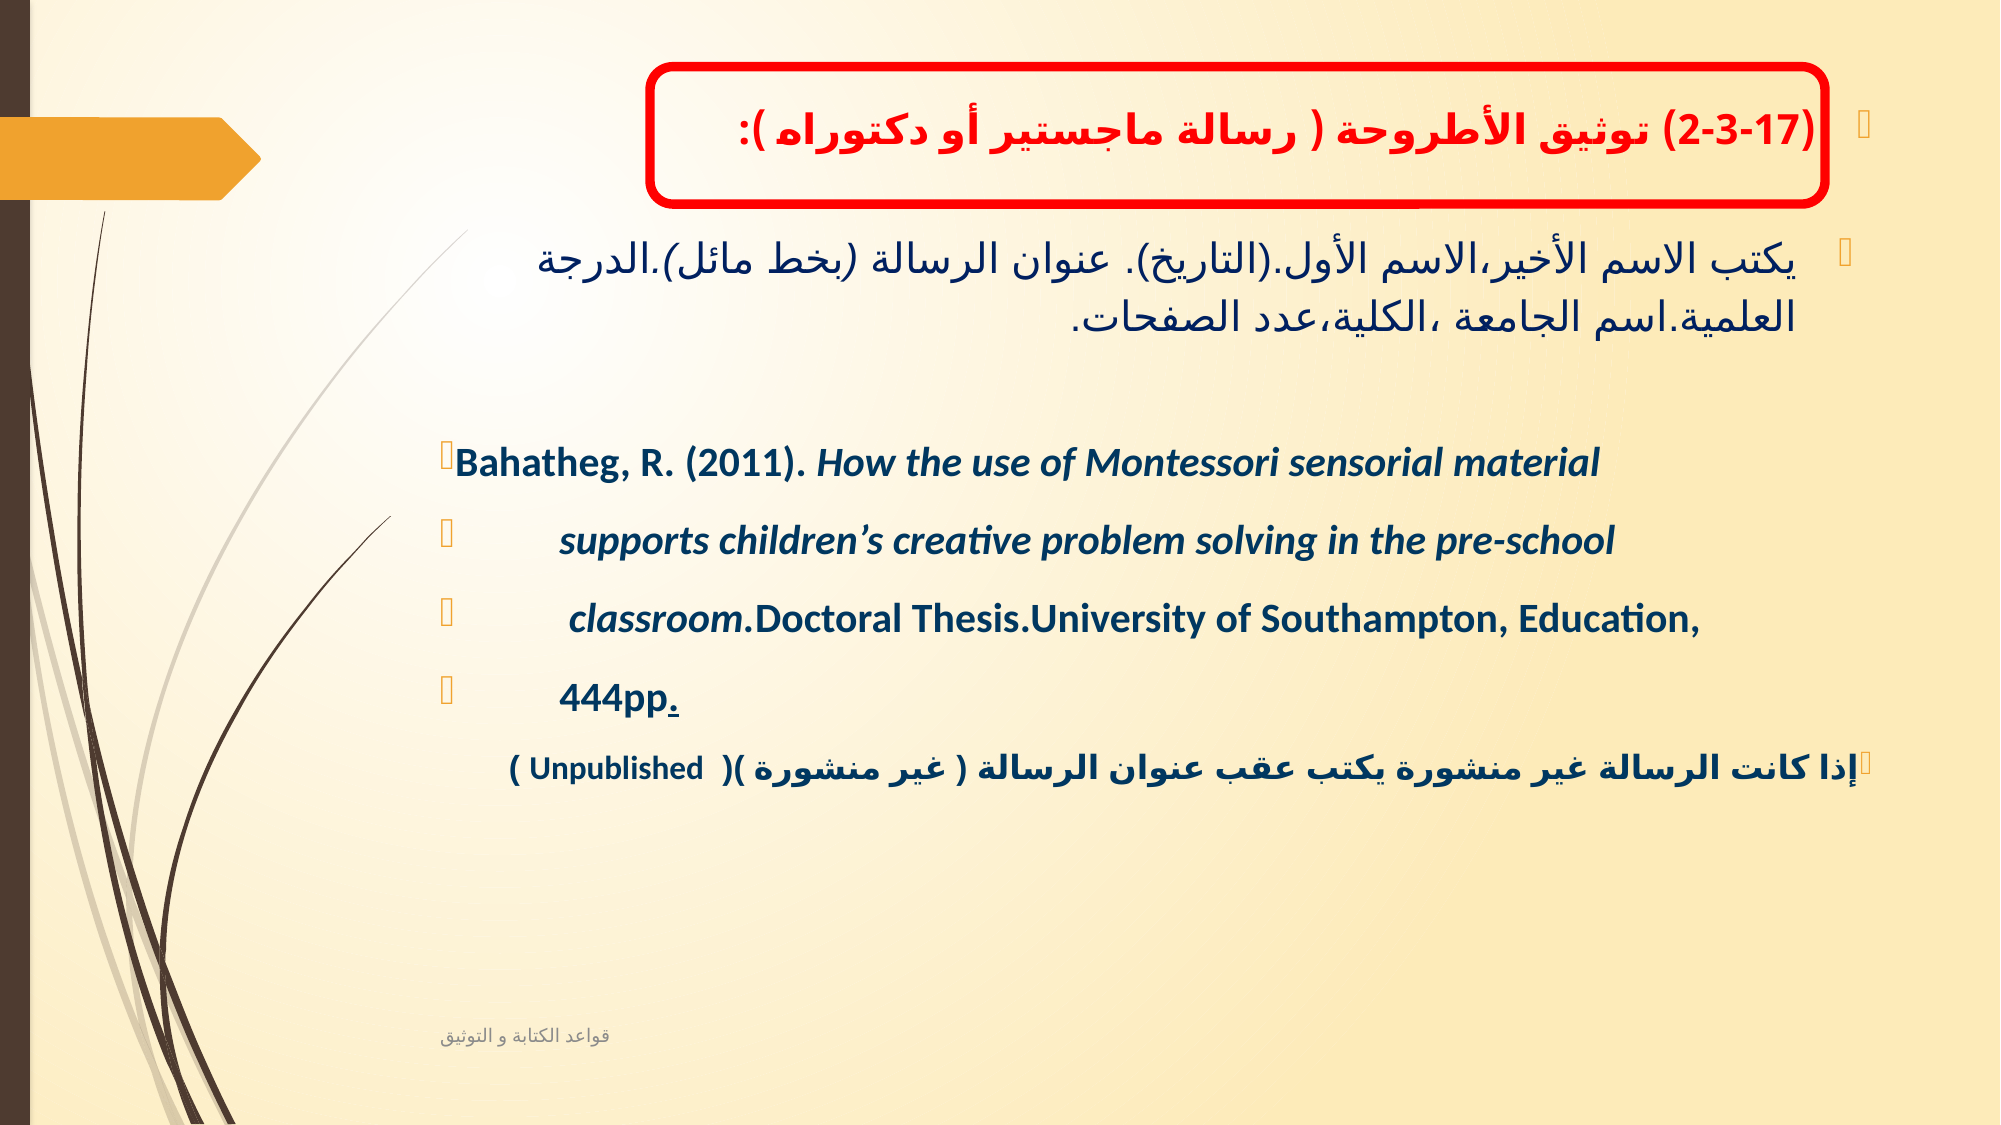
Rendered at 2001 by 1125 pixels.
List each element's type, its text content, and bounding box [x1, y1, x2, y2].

footer قواعد الكتابة و التوثيق [424, 1006, 1675, 1067]
list (2-3-17) توثيق الأطروحة ( رسالة ماجستير أو دكتوراه ): يكتب الاسم الأخير،الاسم الأول.(التاريخ). عنوان الرسالة (بخط مائل).الدرجة العلمية.اسم الجامعة ،الكلية،عدد الصفحات. Bahatheg, R. (2011). How the use of Montessori sensorial material supports children’s creative problem solving in the pre-school classroom.Doctoral Thesis.University of Southampton, Education, 444pp. إذا كانت الرسالة غير منشورة يكتب عقب عنوان الرسالة ( غير منشورة )( Unpublished ) [424, 95, 1888, 970]
text_box [648, 65, 1827, 206]
